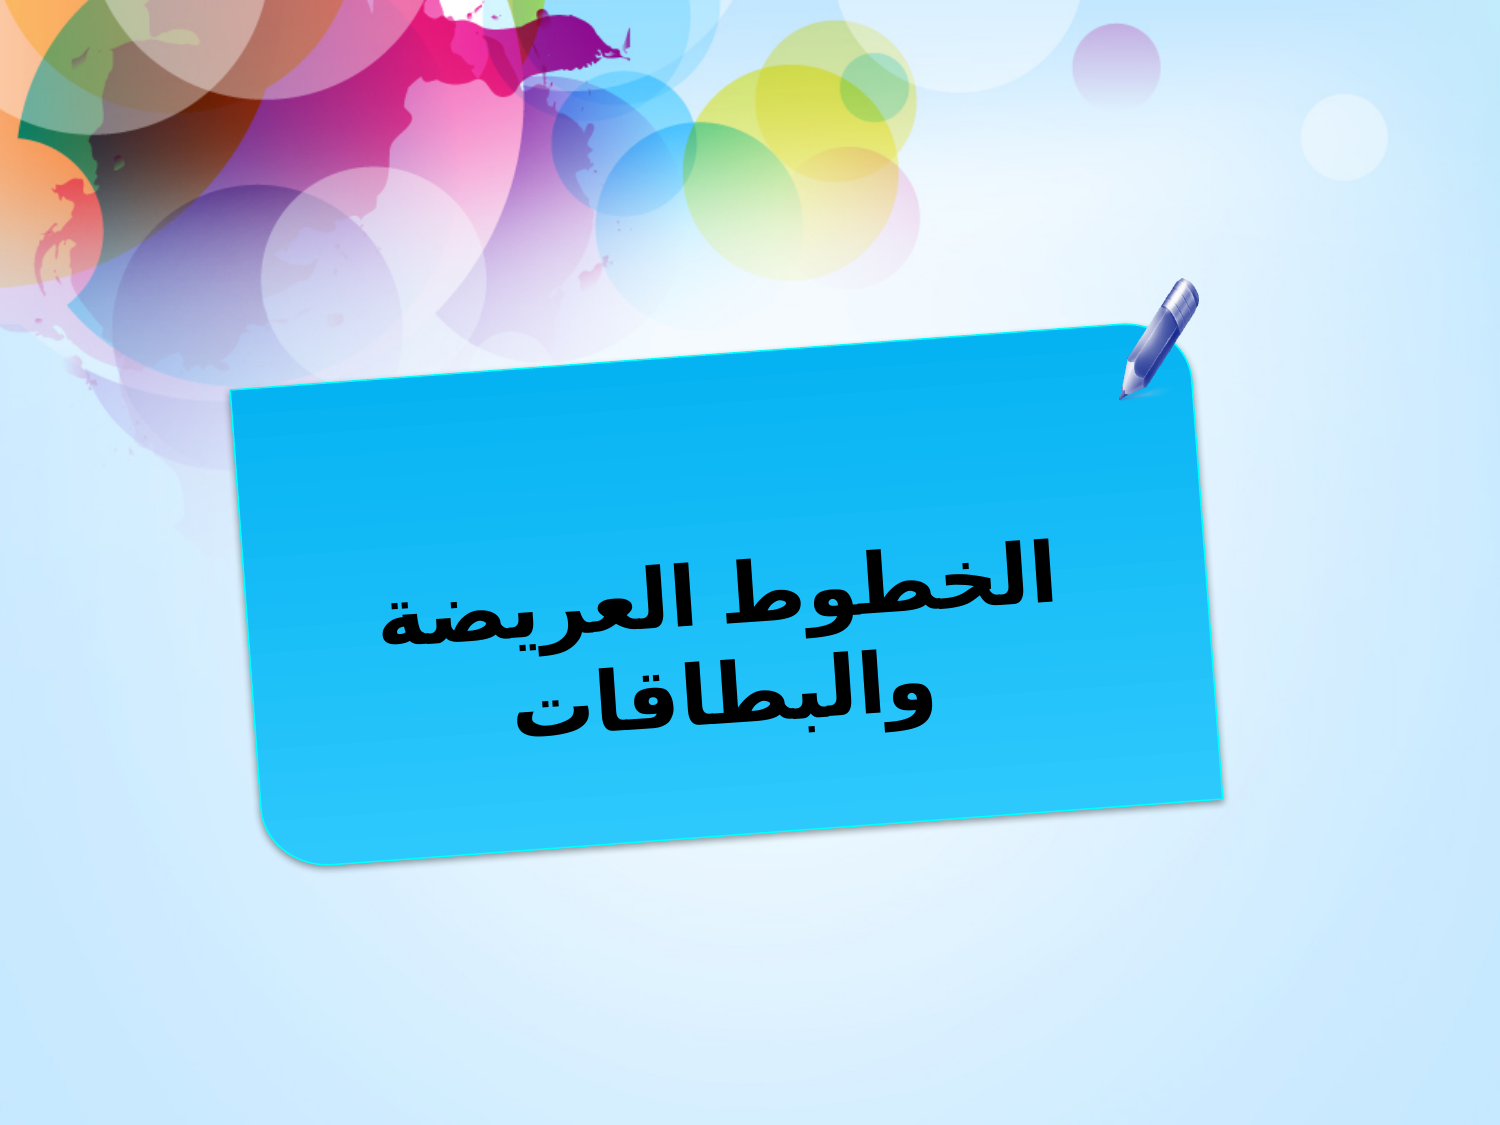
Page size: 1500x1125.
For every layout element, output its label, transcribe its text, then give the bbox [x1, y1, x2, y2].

picture [0, 0, 1500, 1125]
list الخطوط العريضة والبطاقات [312, 397, 1122, 788]
text_box [229, 324, 1224, 866]
